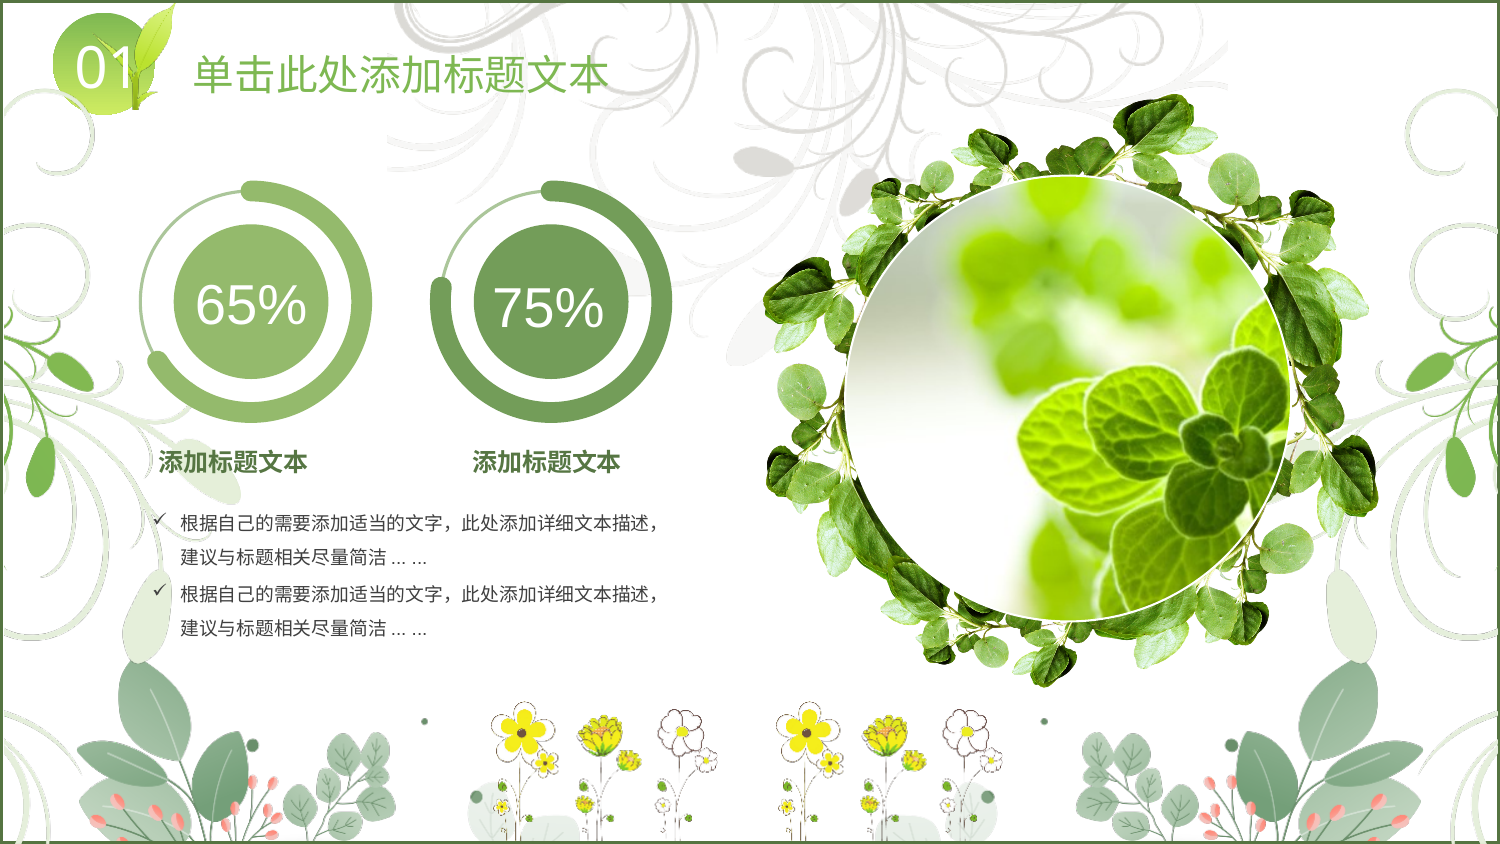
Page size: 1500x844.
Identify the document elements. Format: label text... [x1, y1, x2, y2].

text_box 根据自己的需要添加适当的文字，此处添加详细文本描述，建议与标题相关尽量简洁... ... [140, 565, 684, 645]
text_box 根据自己的需要添加适当的文字，此处添加详细文本描述，建议与标题相关尽量简洁... ... [140, 495, 684, 565]
text_box 添加标题文本 [147, 440, 320, 482]
picture [3, 3, 1498, 844]
text_box 单击此处添加标题文本 [177, 40, 652, 106]
text_box 添加标题文本 [460, 440, 634, 482]
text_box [173, 224, 329, 379]
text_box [440, 190, 662, 413]
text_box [140, 190, 362, 413]
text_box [473, 224, 629, 379]
text_box 01 [56, 29, 159, 100]
